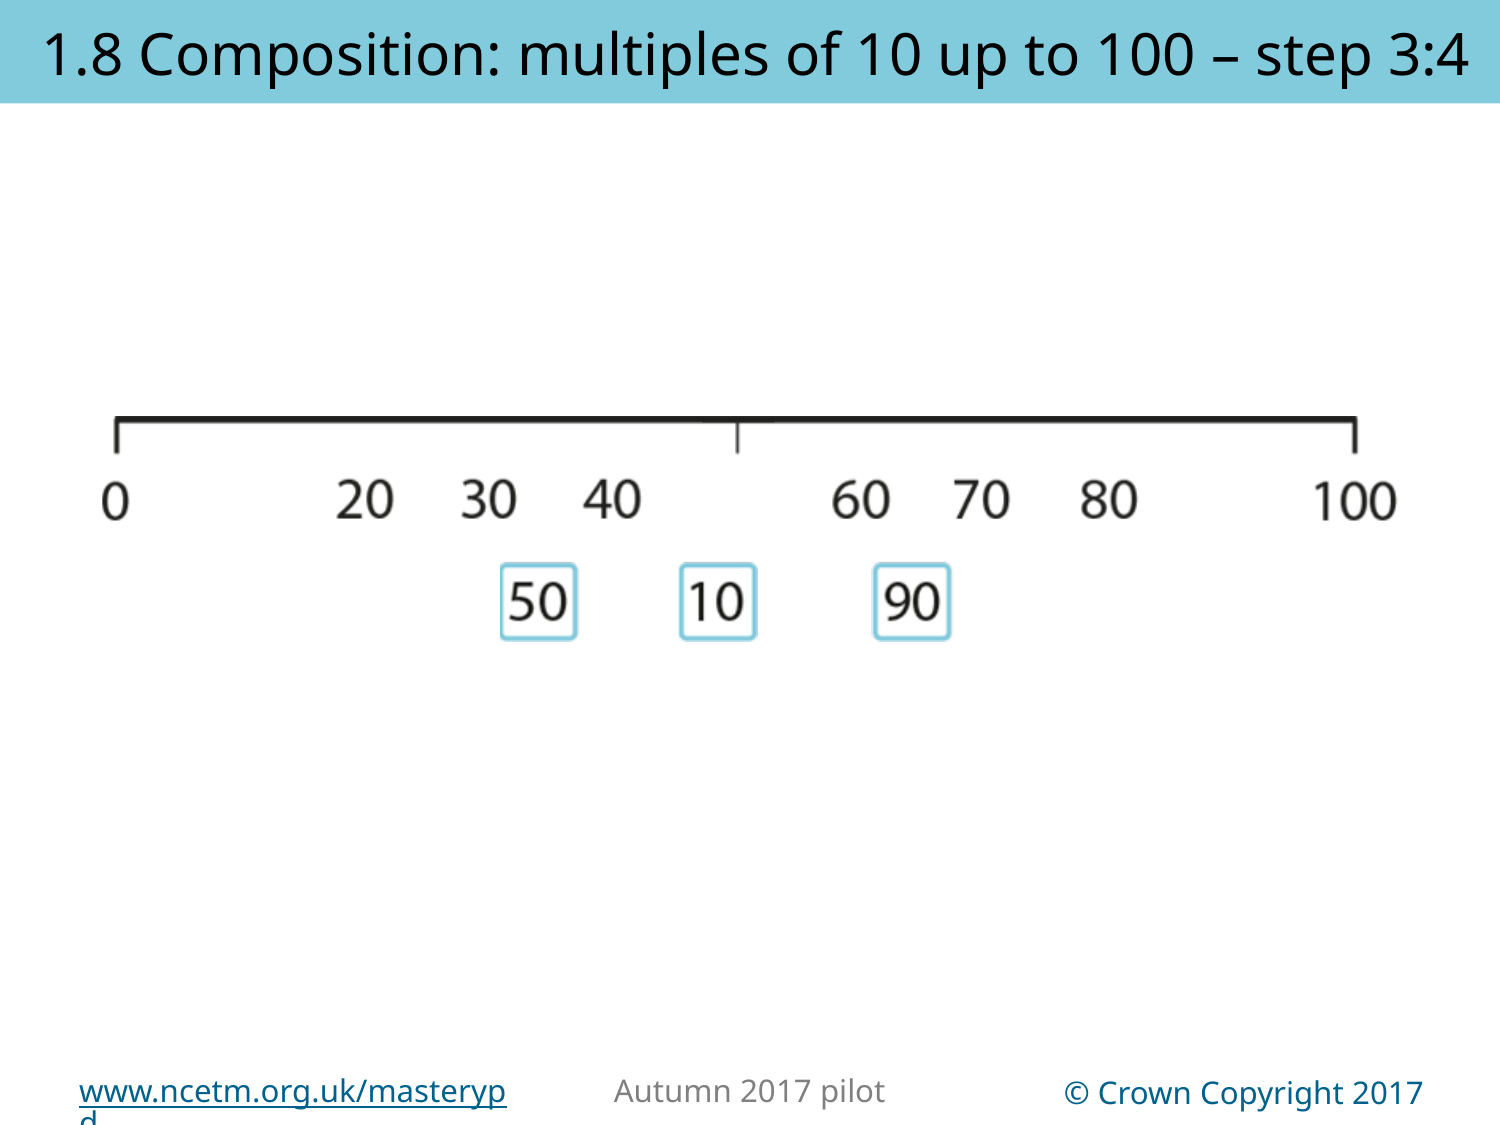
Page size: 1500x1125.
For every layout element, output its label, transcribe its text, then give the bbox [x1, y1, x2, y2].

list 1.8 Composition: multiples of 10 up to 100 – step 3:4 [0, 0, 1500, 104]
picture [500, 553, 584, 658]
picture [101, 416, 1399, 543]
picture [855, 553, 963, 646]
picture [666, 553, 774, 646]
